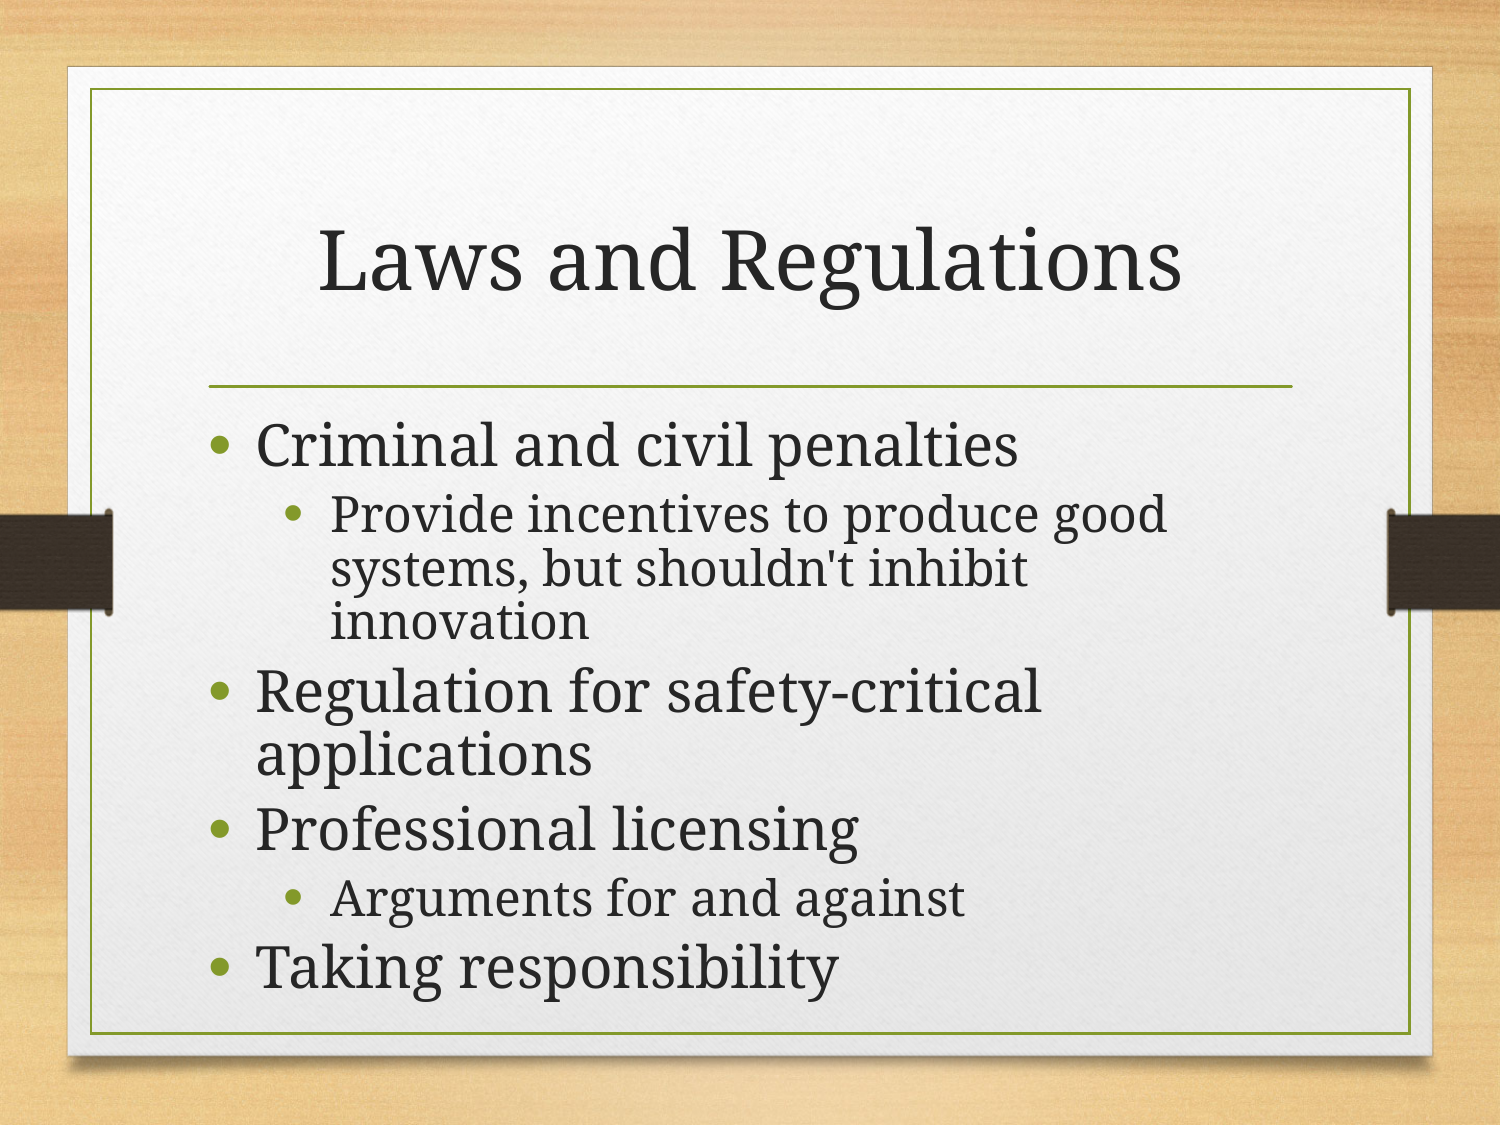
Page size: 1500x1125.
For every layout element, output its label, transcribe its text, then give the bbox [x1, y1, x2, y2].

list Criminal and civil penalties Provide incentives to produce good systems, but shouldn't inhibit innovation Regulation for safety-critical applications Professional licensing Arguments for and against Taking responsibility [193, 408, 1309, 974]
title Laws and Regulations [193, 150, 1309, 365]
picture [0, 0, 1500, 1125]
